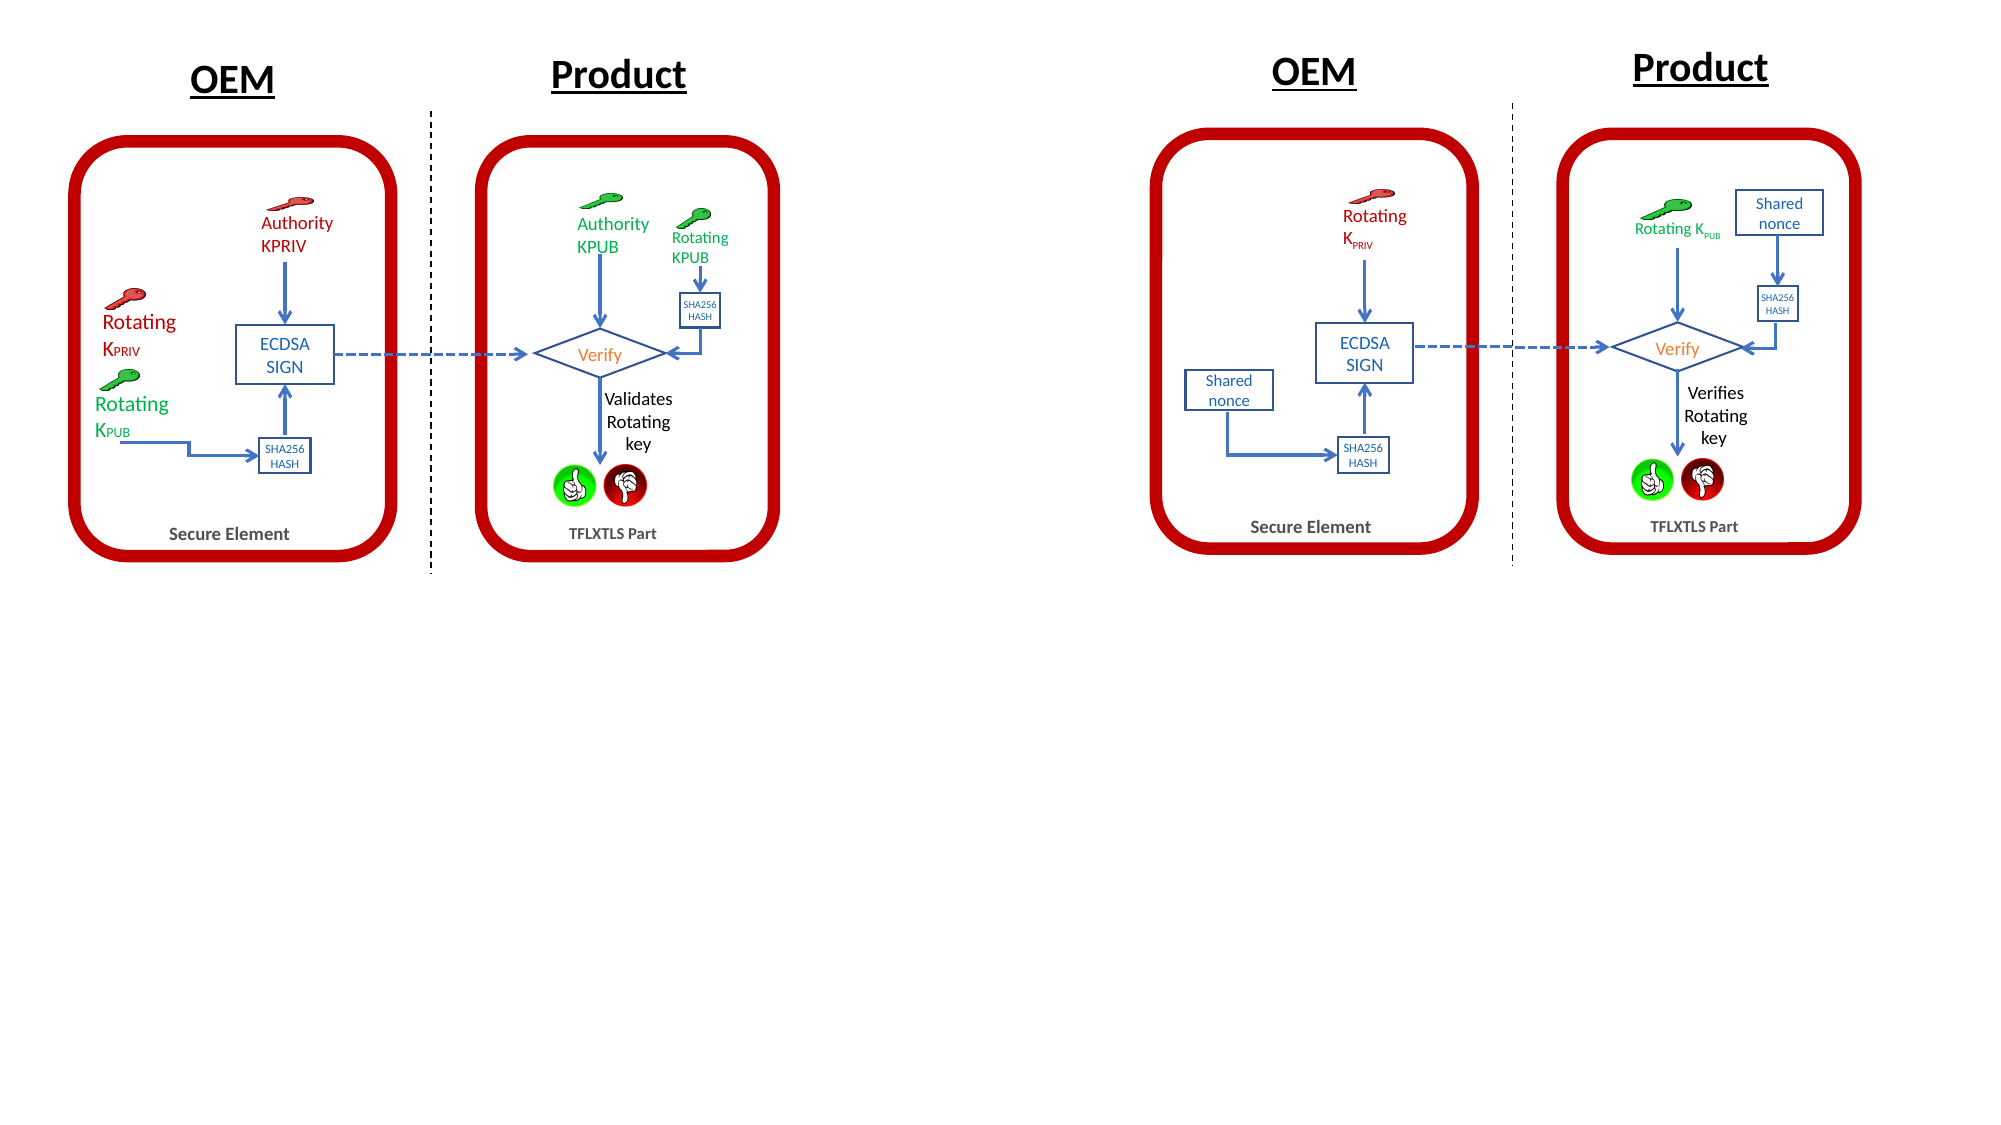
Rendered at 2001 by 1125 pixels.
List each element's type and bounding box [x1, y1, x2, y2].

text_box [74, 39, 774, 574]
text_box [1156, 31, 1856, 567]
